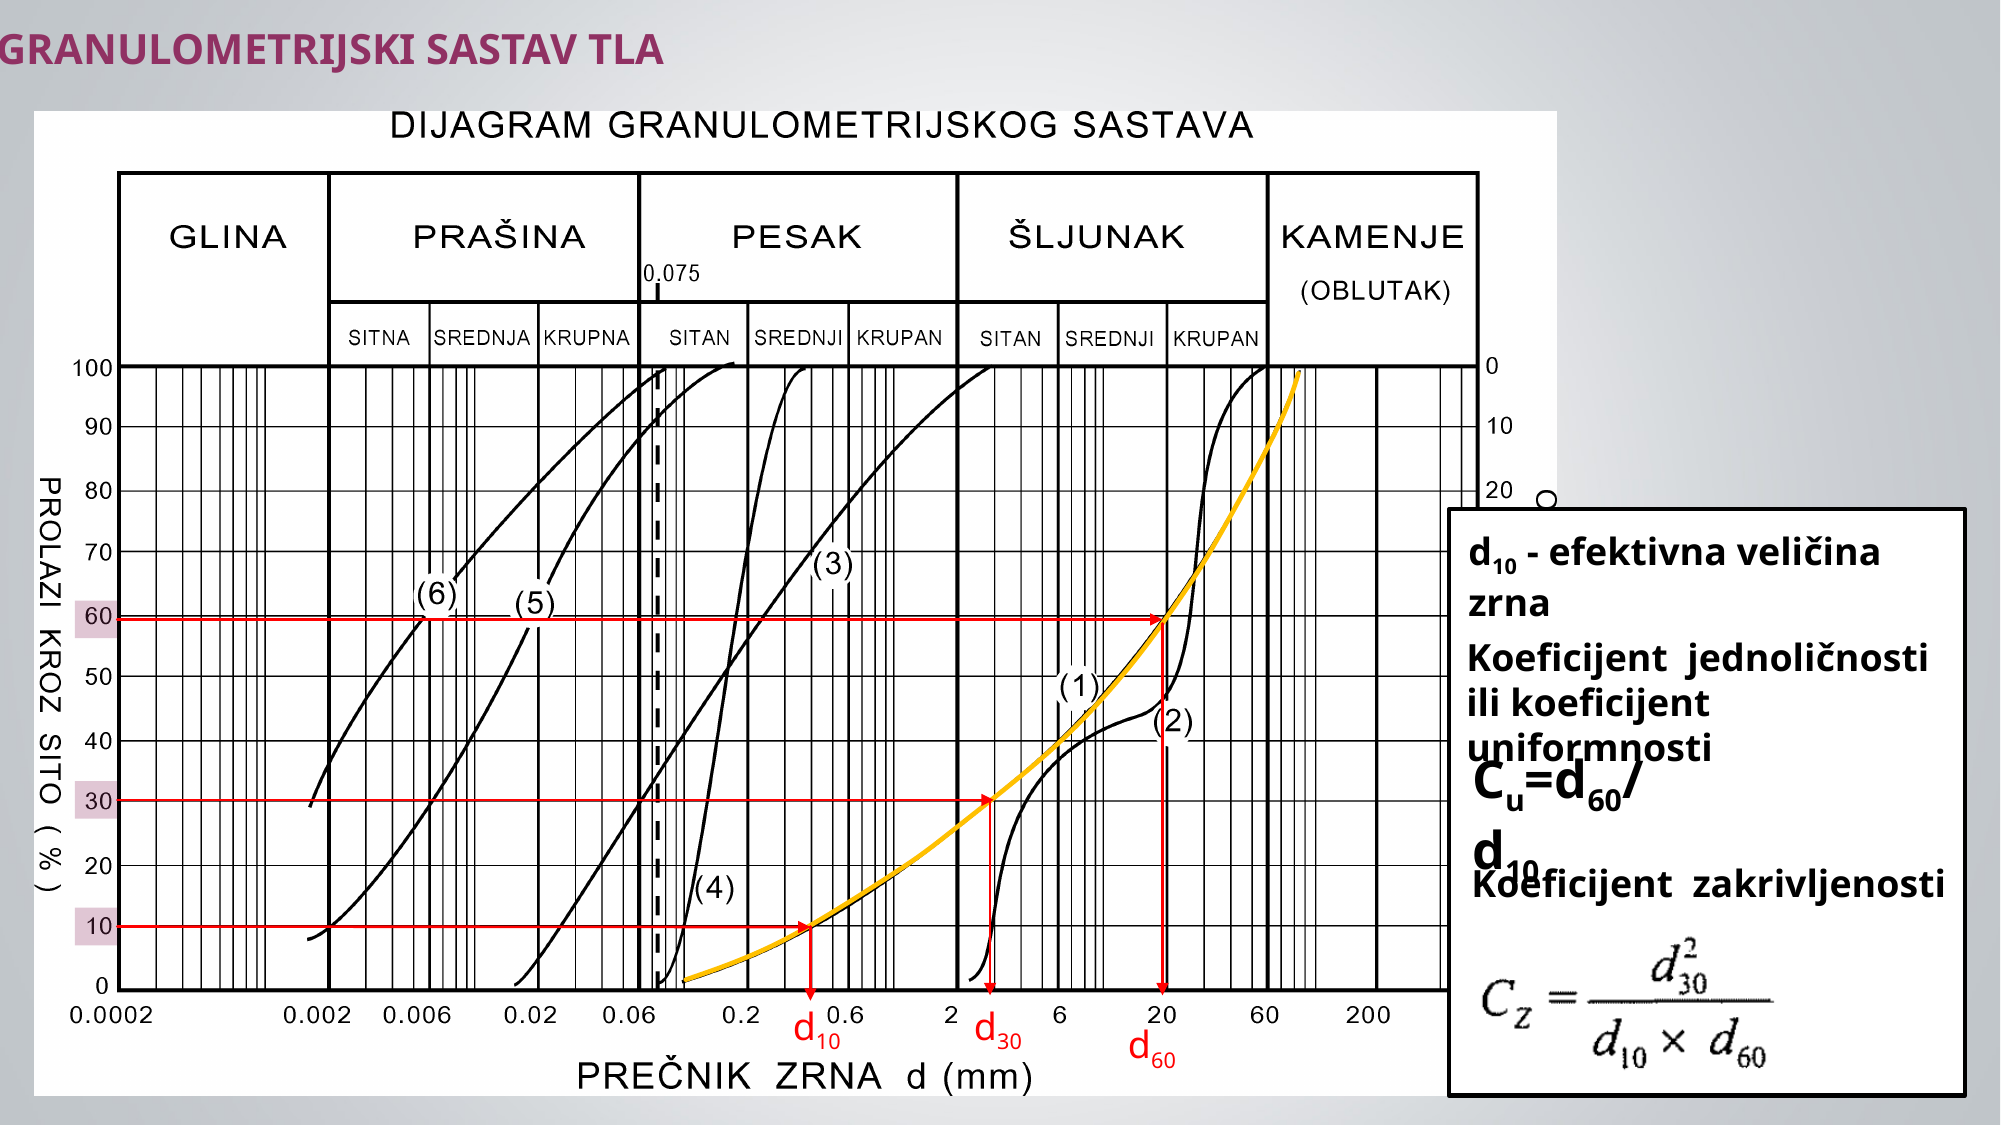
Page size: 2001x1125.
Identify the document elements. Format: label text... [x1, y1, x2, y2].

picture [0, 0, 2001, 1125]
text_box [1560, 508, 1967, 852]
text_box [1560, 913, 1967, 1097]
picture [1475, 917, 1783, 1093]
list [33, 111, 1557, 1096]
text_box Cu=d60/d10 [1560, 738, 1713, 852]
text_box d10 - efektivna veličina zrna [1560, 520, 1966, 632]
title GRANULOMETRIJSKI SASTAV TLA [0, 0, 764, 127]
text_box Koeficijent jednoličnosti ili koeficijent uniformnosti [1560, 626, 1963, 777]
text_box Koeficijent zakrivljenosti [1560, 852, 1969, 913]
